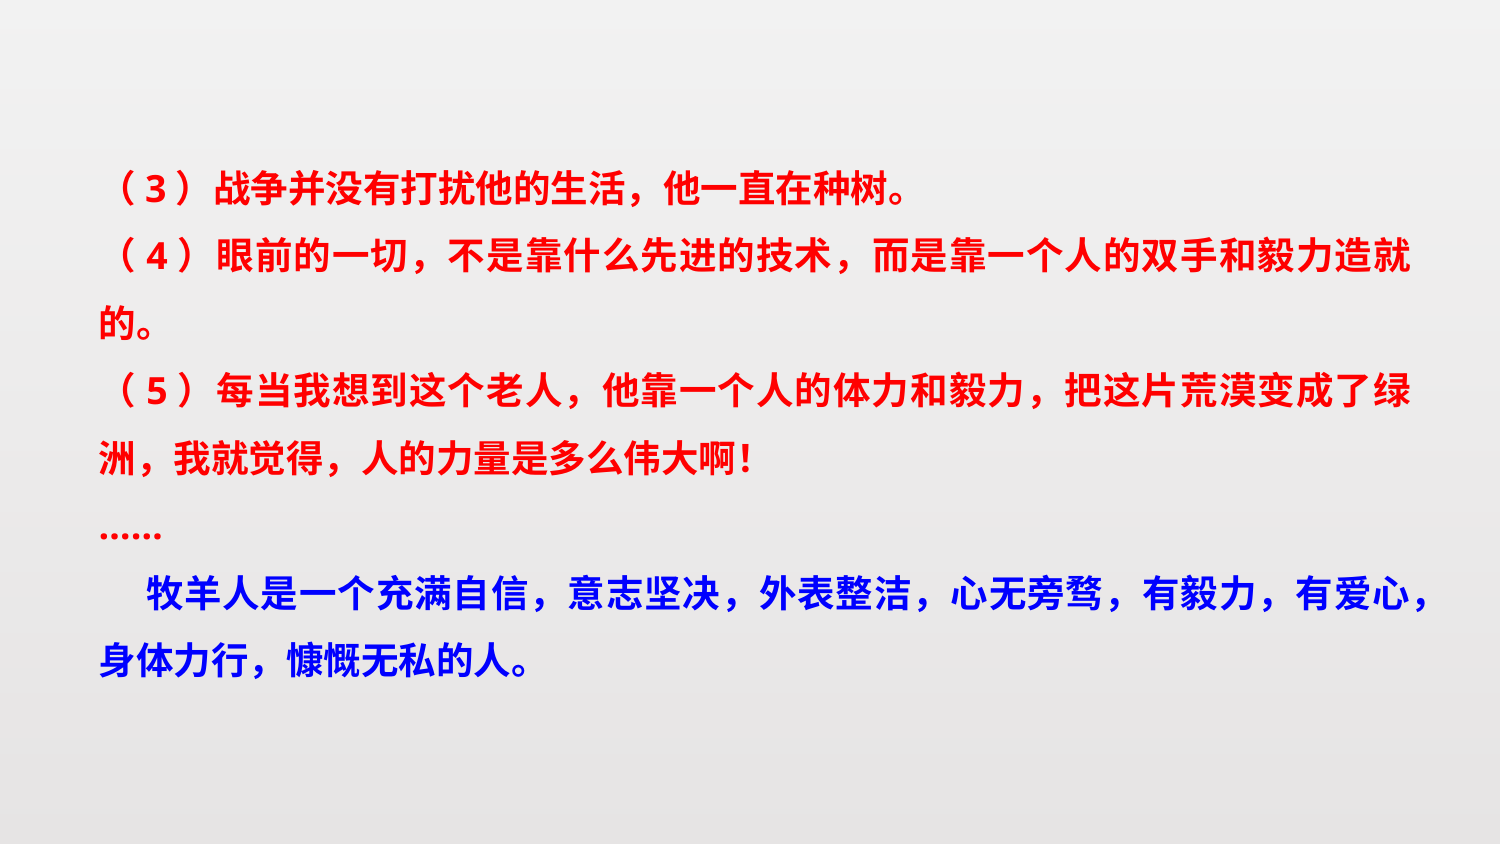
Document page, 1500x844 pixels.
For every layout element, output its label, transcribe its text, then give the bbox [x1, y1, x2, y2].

list （3）战争并没有打扰他的生活，他一直在种树。 （4）眼前的一切，不是靠什么先进的技术，而是靠一个人的双手和毅力造就的。 （5）每当我想到这个老人，他靠一个人的体力和毅力，把这片荒漠变成了绿洲，我就觉得，人的力量是多么伟大啊！ …… 牧羊人是一个充满自信，意志坚决，外表整洁，心无旁骛，有毅力，有爱心，身体力行，慷慨无私的人。 [87, 136, 1422, 646]
